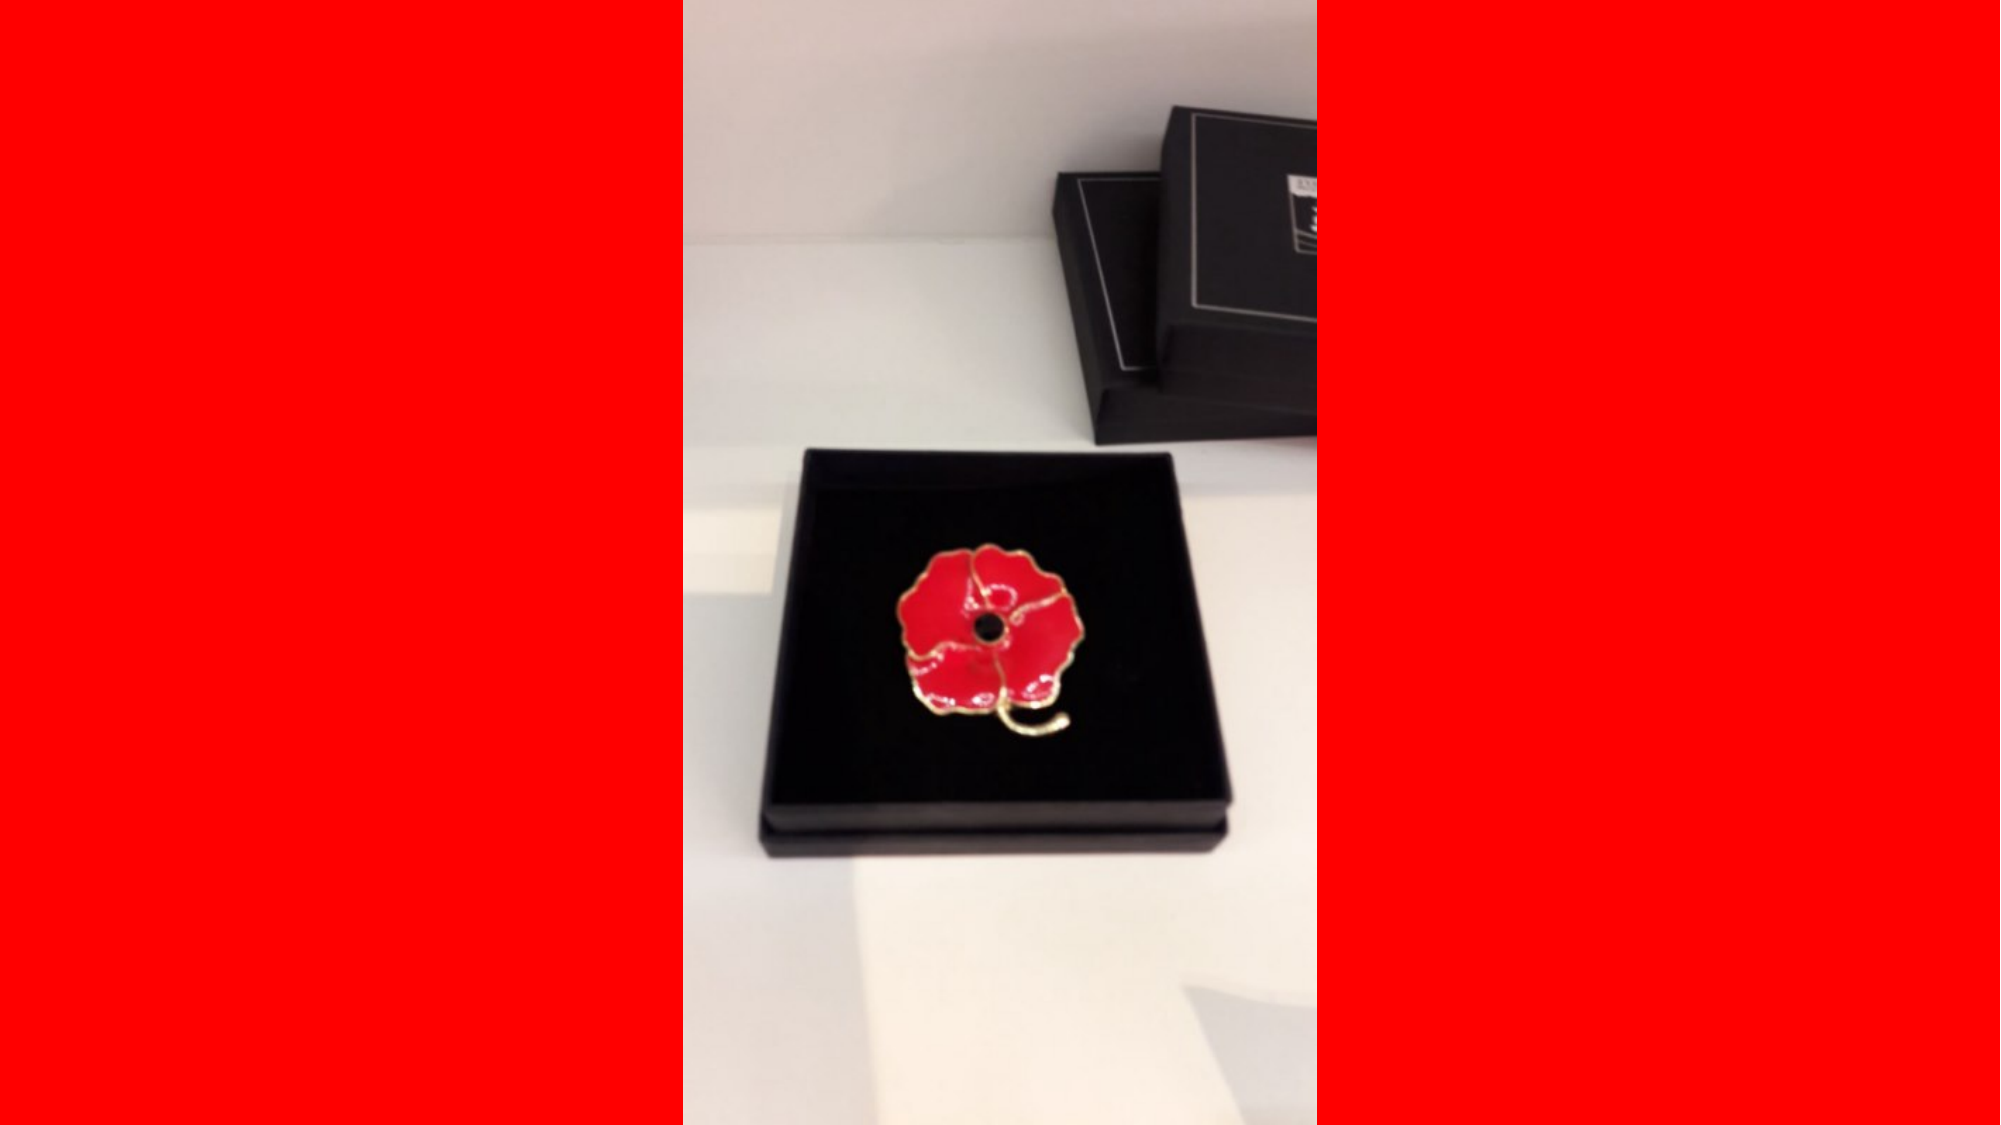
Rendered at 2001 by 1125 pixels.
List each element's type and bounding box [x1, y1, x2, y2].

picture [683, 0, 1317, 1125]
